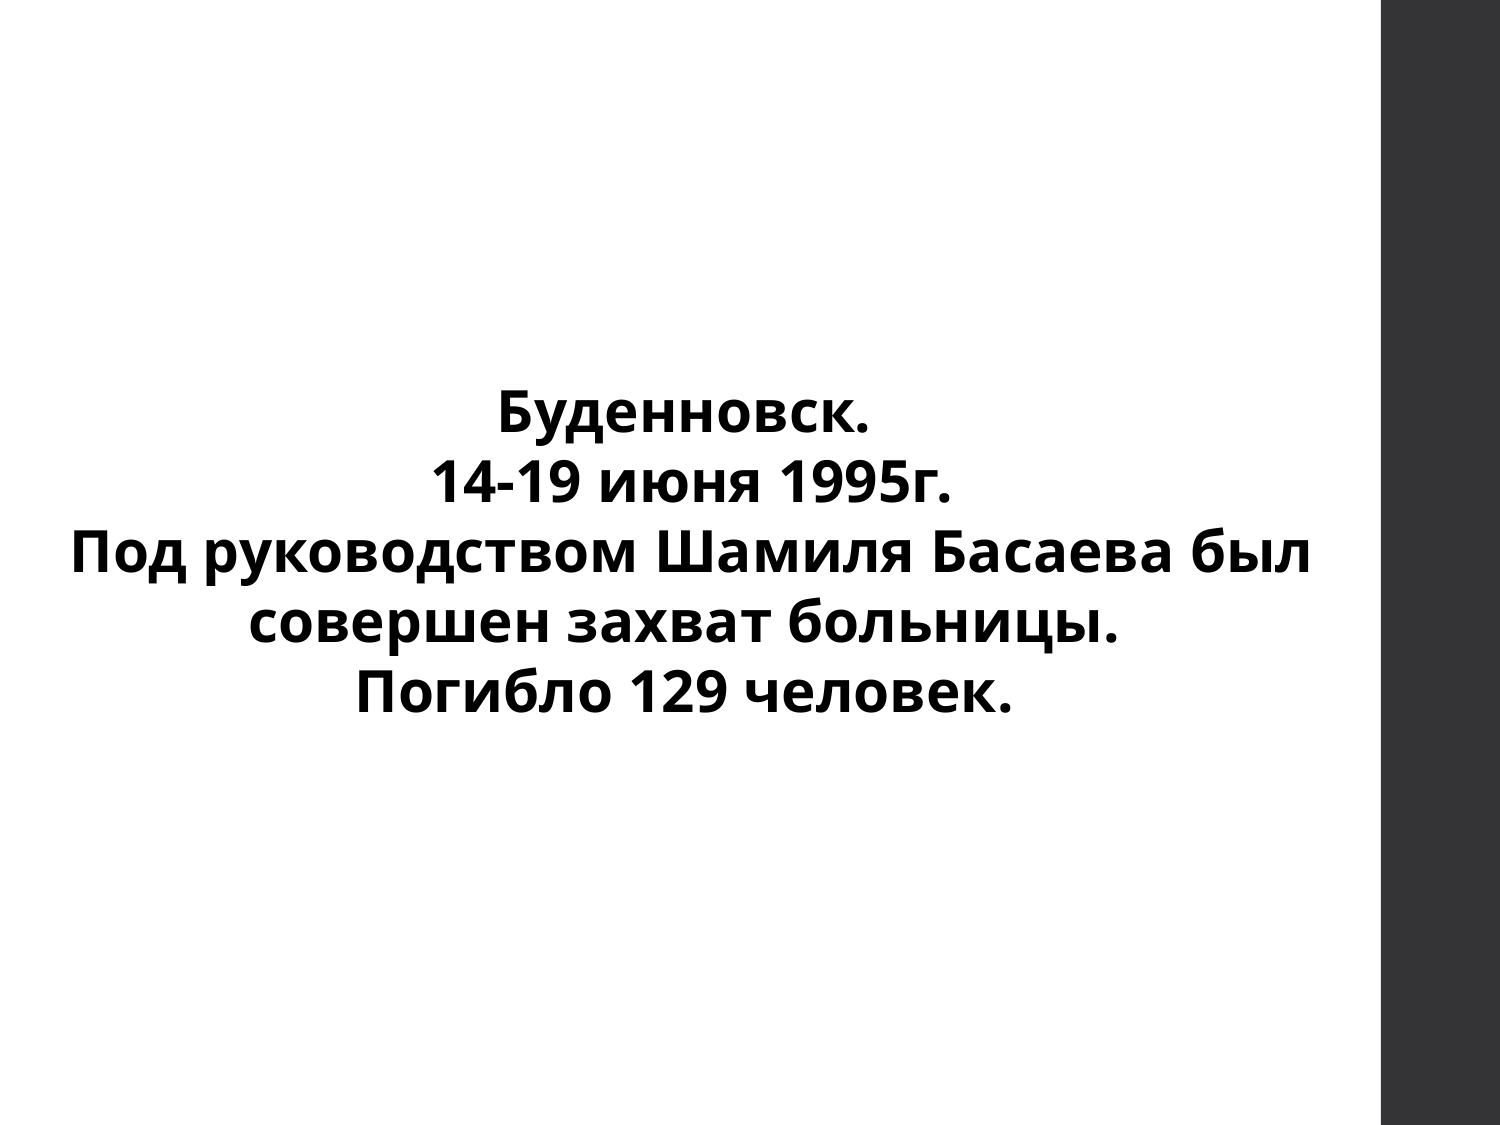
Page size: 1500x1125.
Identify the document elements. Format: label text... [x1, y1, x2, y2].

text_box Буденновск. 14-19 июня 1995г. Под руководством Шамиля Басаева был совершен захват больницы. Погибло 129 человек. [16, 92, 1367, 1085]
